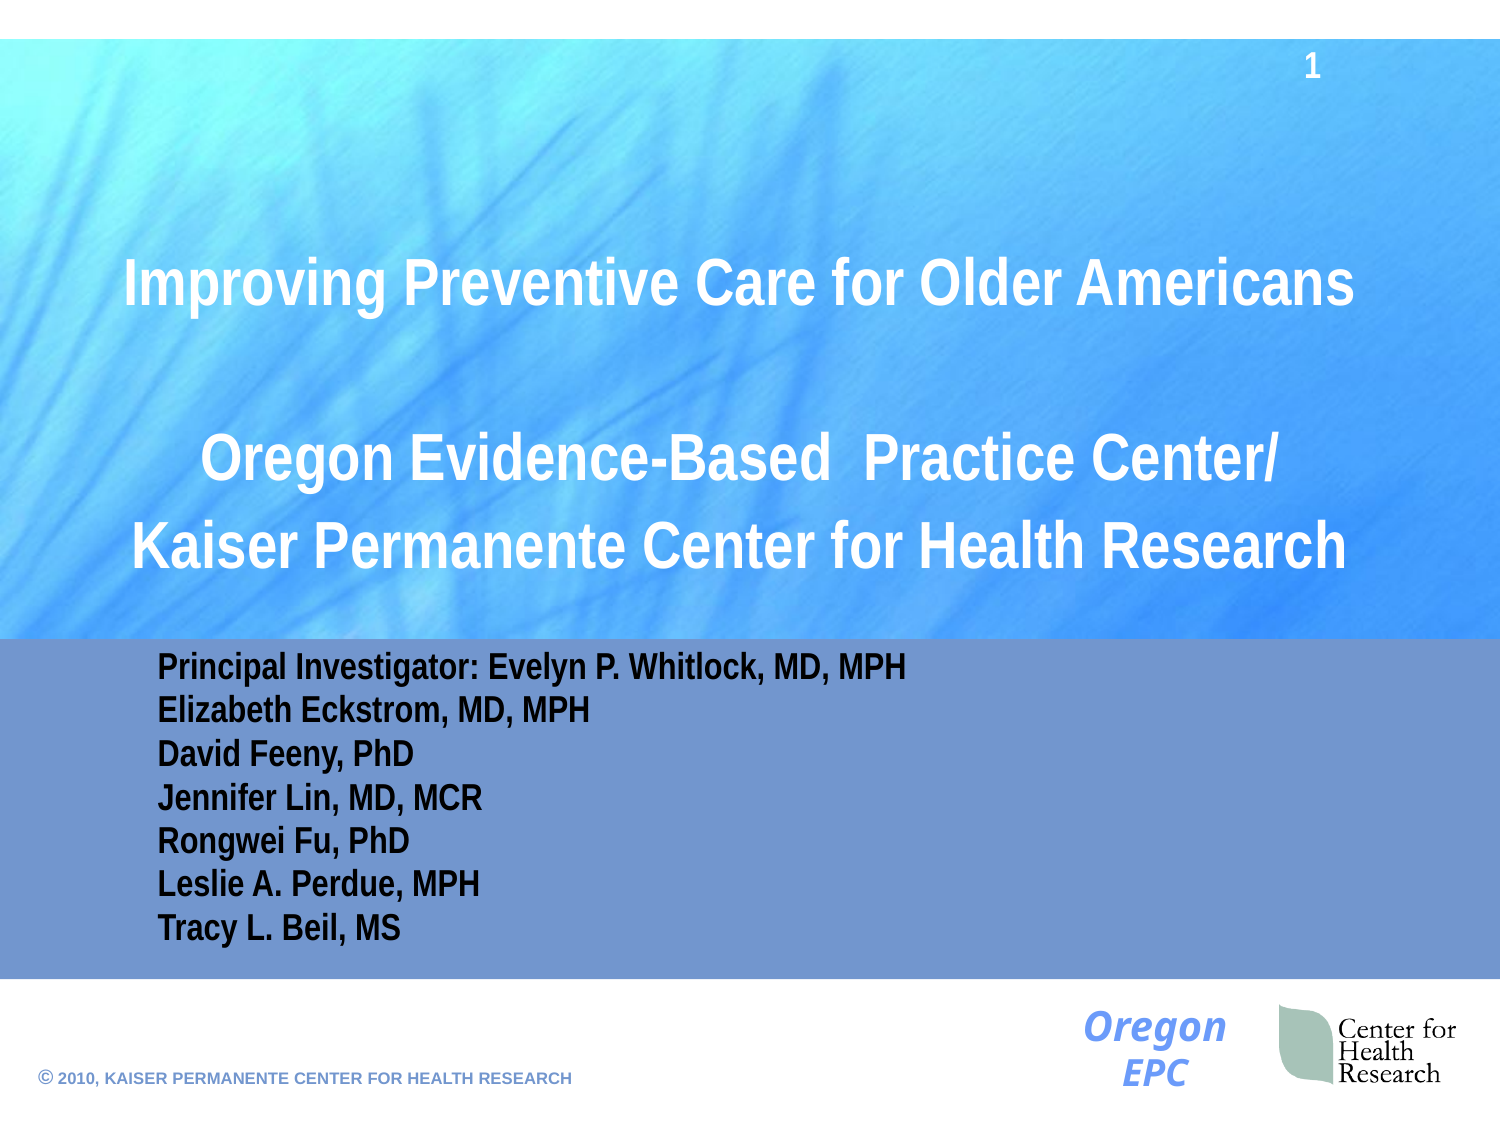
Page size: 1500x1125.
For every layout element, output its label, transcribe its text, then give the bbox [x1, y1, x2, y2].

picture [1279, 1004, 1456, 1085]
picture [0, 39, 1500, 639]
subtitle Principal Investigator: Evelyn P. Whitlock, MD, MPH Elizabeth Eckstrom, MD, MPH David Feeny, PhD Jennifer Lin, MD, MCR Rongwei Fu, PhD Leslie A. Perdue, MPH Tracy L. Beil, MS [157, 650, 1387, 973]
text_box 1 [1289, 0, 1468, 94]
title Improving Preventive Care for Older Americans Oregon Evidence-Based Practice Center/ Kaiser Permanente Center for Health Research [80, 230, 1401, 582]
